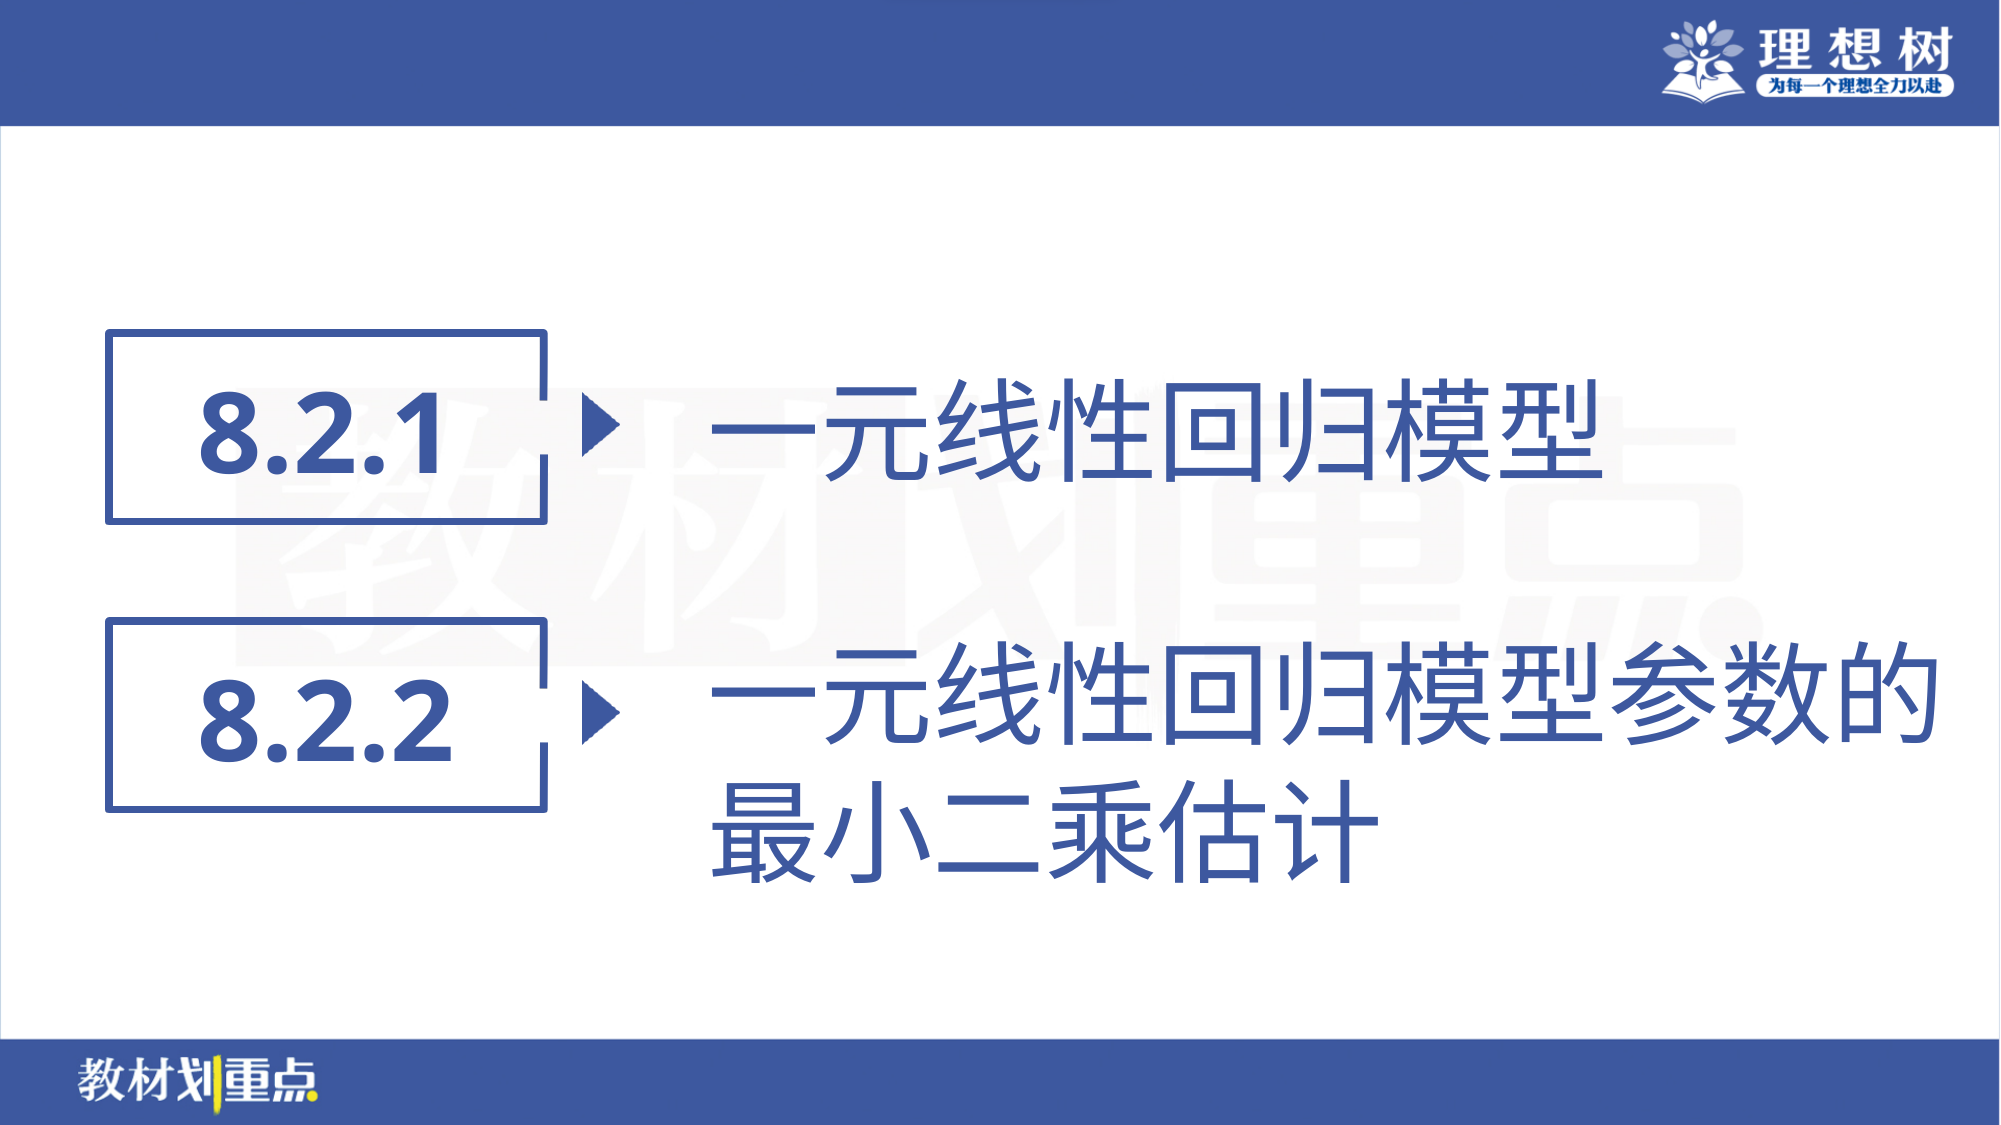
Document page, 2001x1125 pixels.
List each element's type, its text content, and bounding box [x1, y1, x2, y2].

text_box 一元线性回归模型 [708, 336, 1967, 519]
text_box 一元线性回归模型参数的 最小二乘估计 [708, 623, 1967, 920]
picture [0, 0, 2000, 1125]
